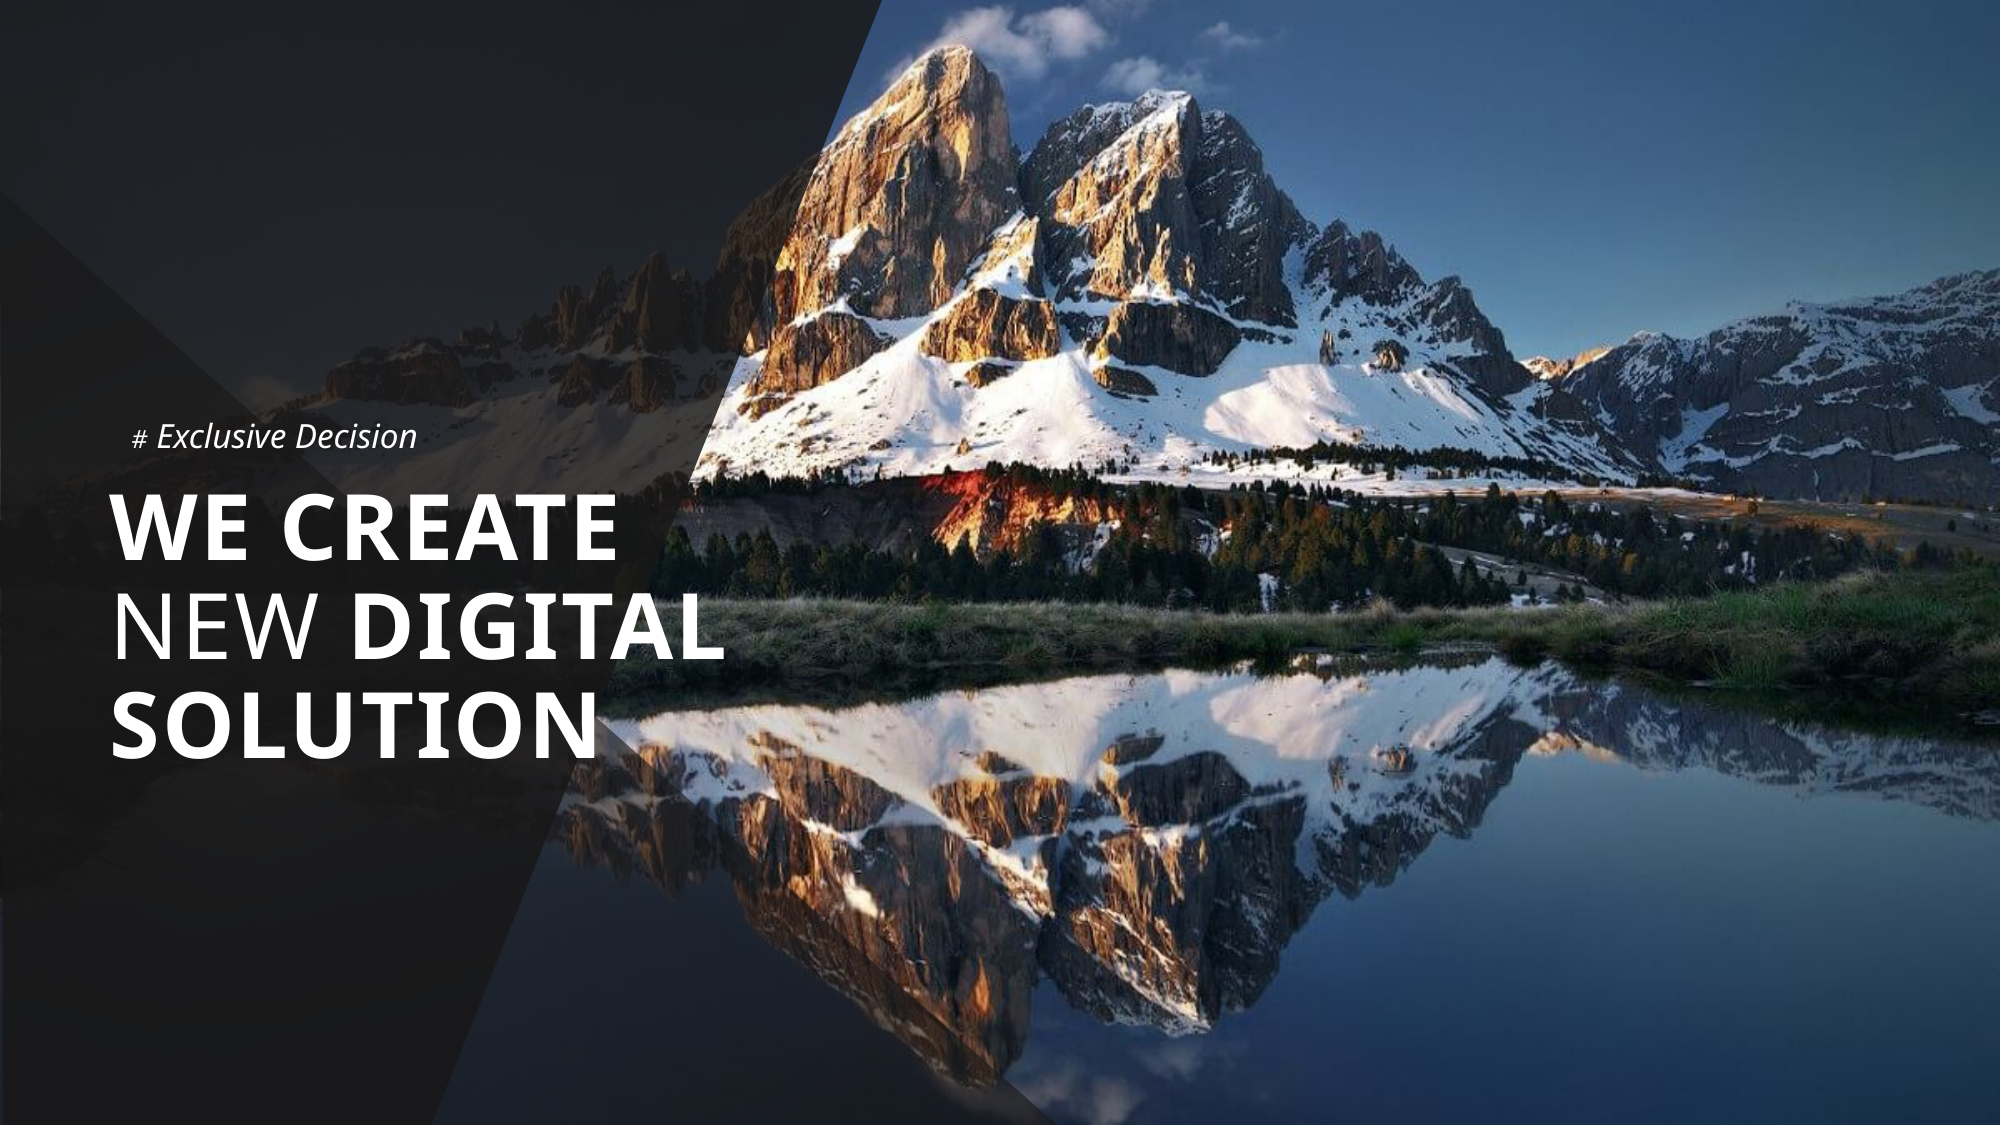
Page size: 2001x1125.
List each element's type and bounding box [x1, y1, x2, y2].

picture [1060, 0, 2000, 1125]
text_box [0, 0, 1060, 1125]
